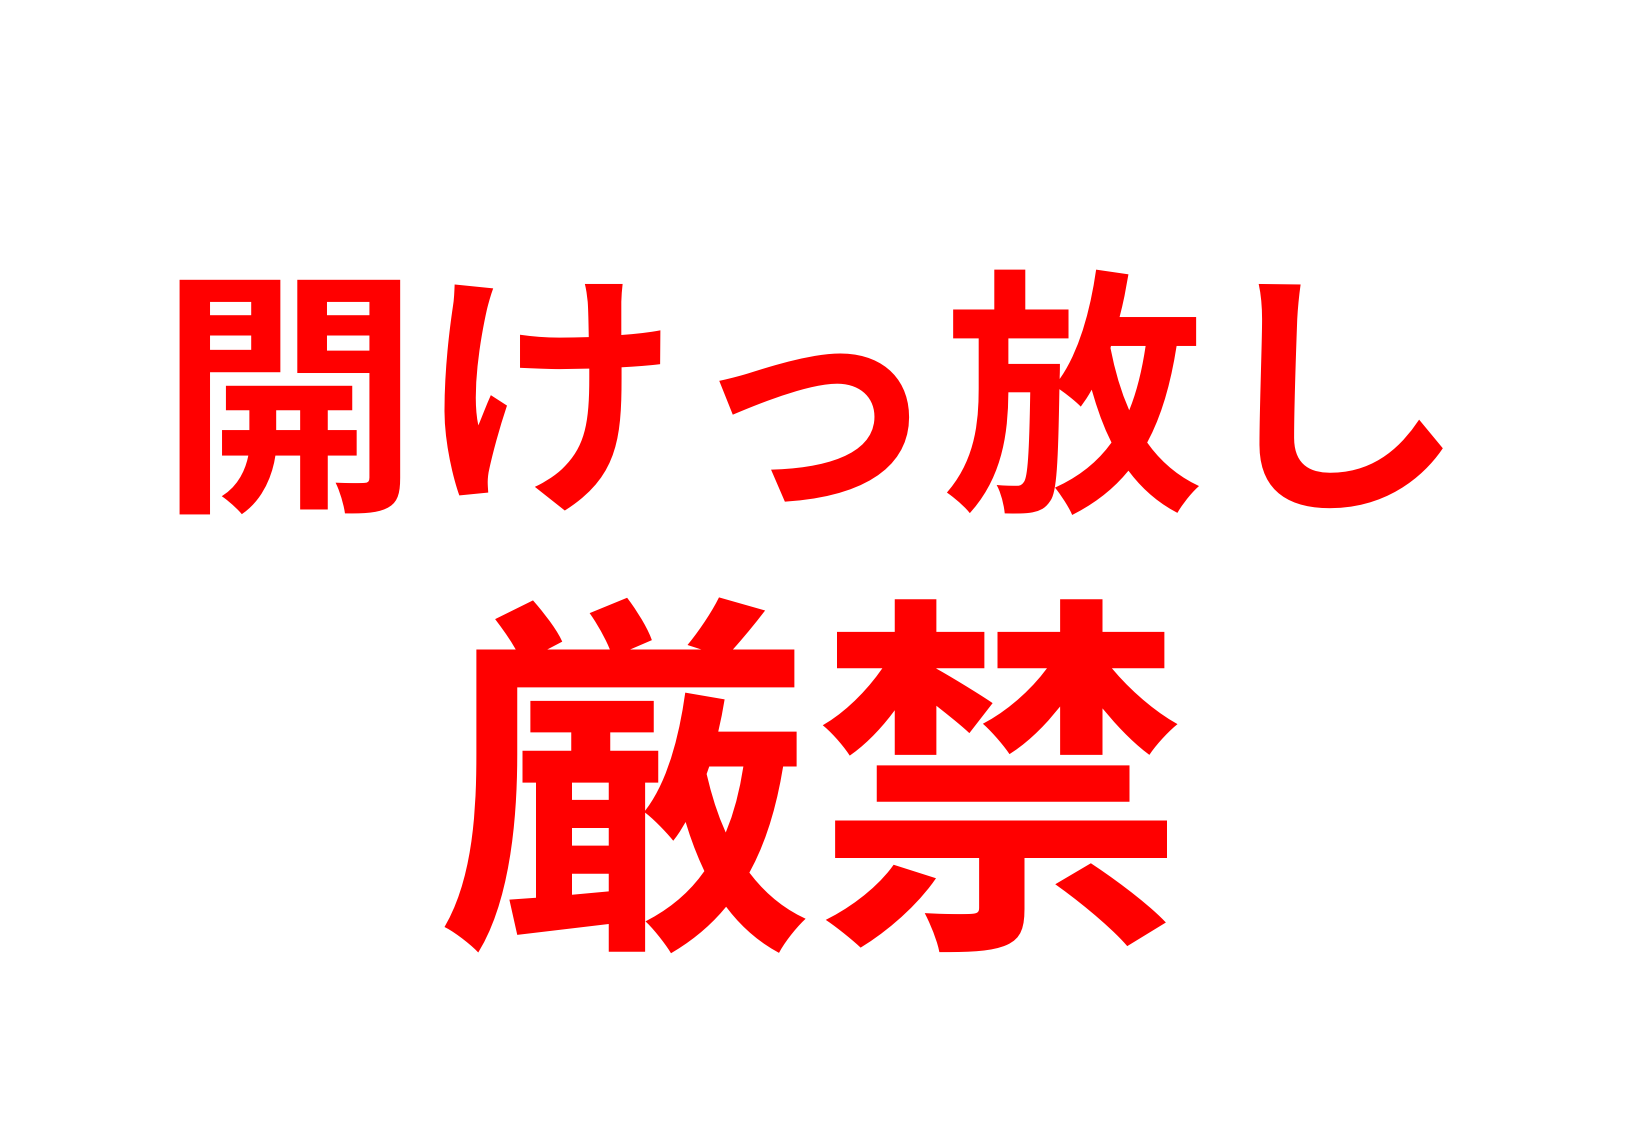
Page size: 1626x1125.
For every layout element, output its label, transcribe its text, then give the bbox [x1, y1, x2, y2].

text_box 開けっ放し 厳禁 [0, 223, 1625, 1001]
